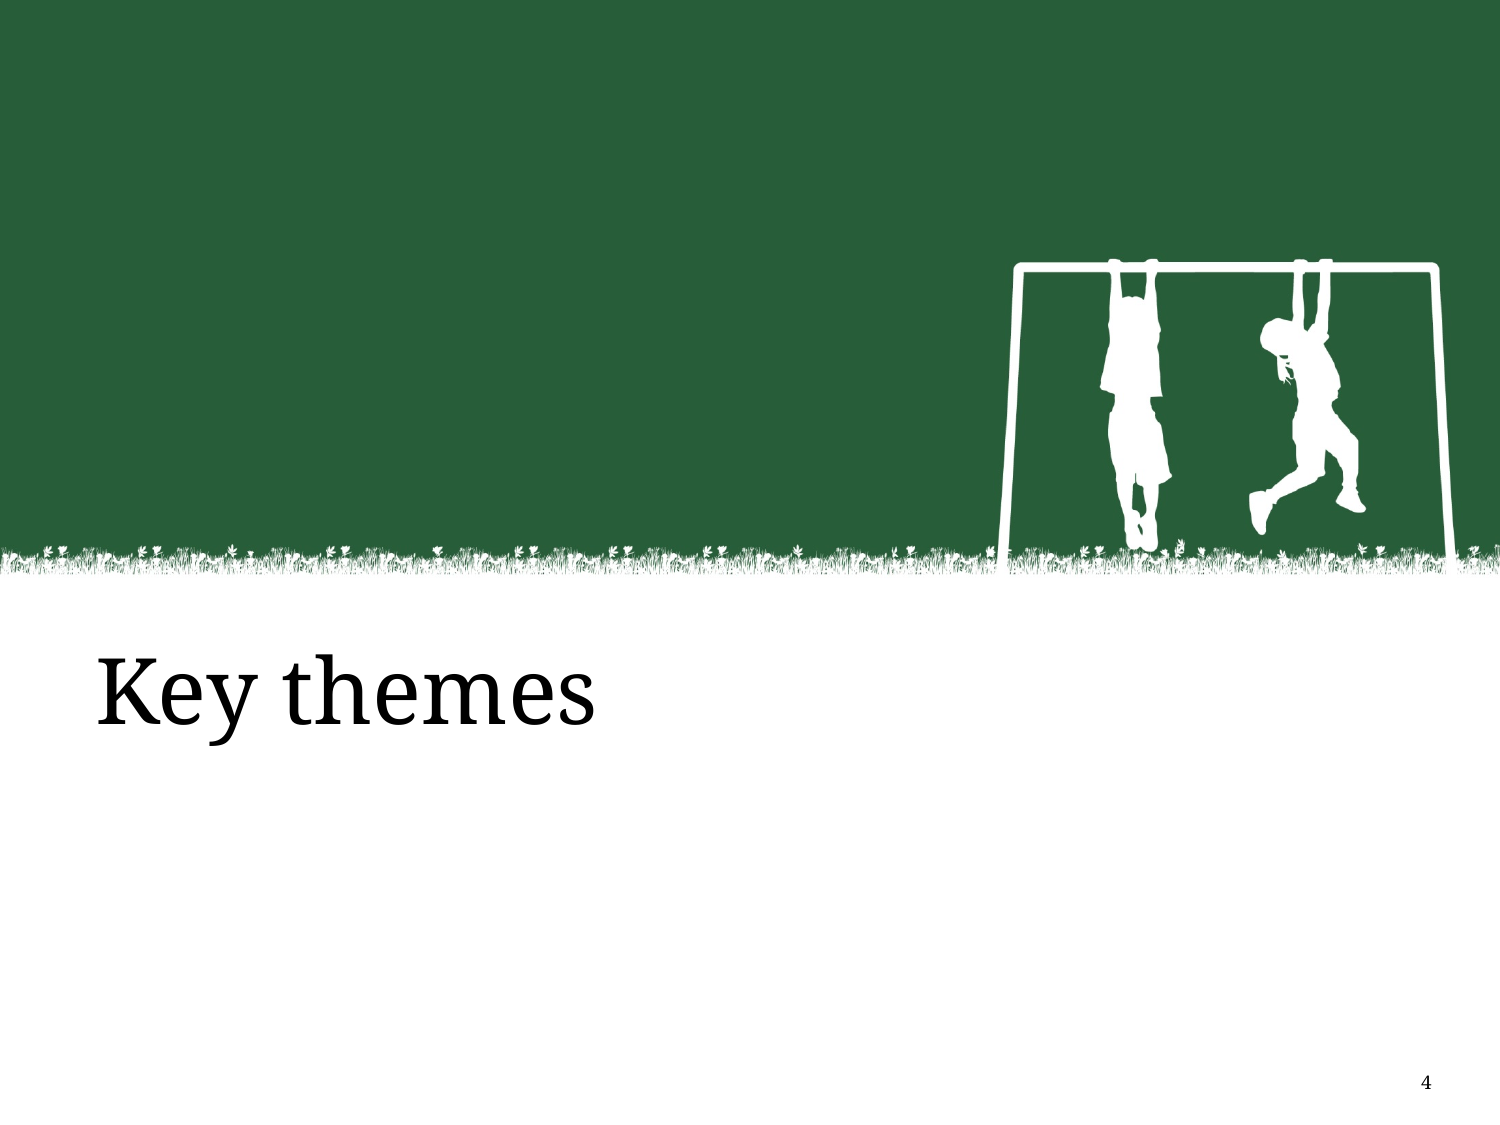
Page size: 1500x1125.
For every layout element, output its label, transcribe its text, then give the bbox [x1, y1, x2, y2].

picture [0, 0, 1500, 1125]
title Key themes [94, 653, 1100, 1009]
slide_number 4 [1409, 1072, 1432, 1095]
